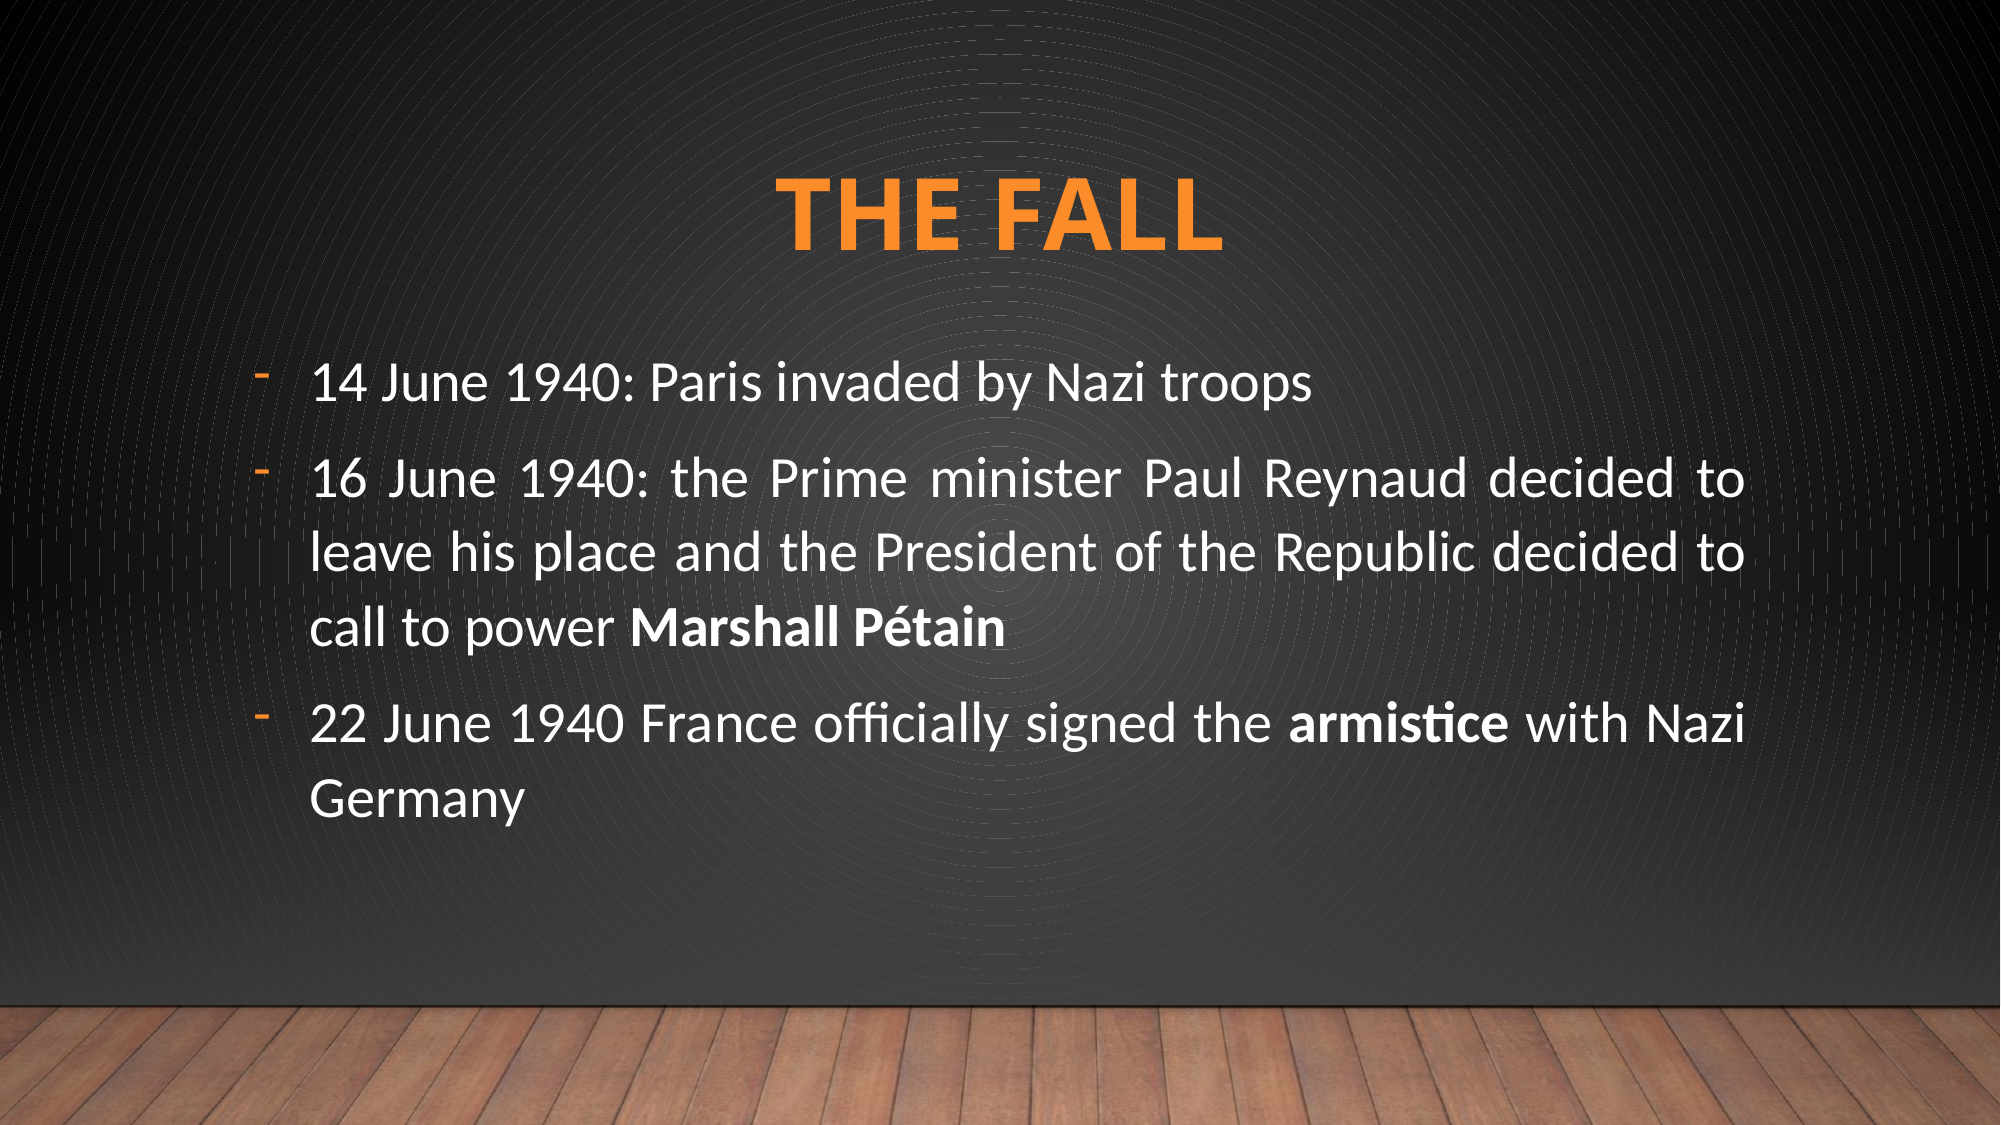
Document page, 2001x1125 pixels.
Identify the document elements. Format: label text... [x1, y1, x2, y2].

title THE FALL [238, 131, 1763, 305]
picture [0, 1005, 2000, 1125]
list 14 June 1940: Paris invaded by Nazi troops 16 June 1940: the Prime minister Paul Reynaud decided to leave his place and the President of the Republic decided to call to power Marshall Pétain 22 June 1940 France officially signed the armistice with Nazi Germany [238, 330, 1763, 897]
